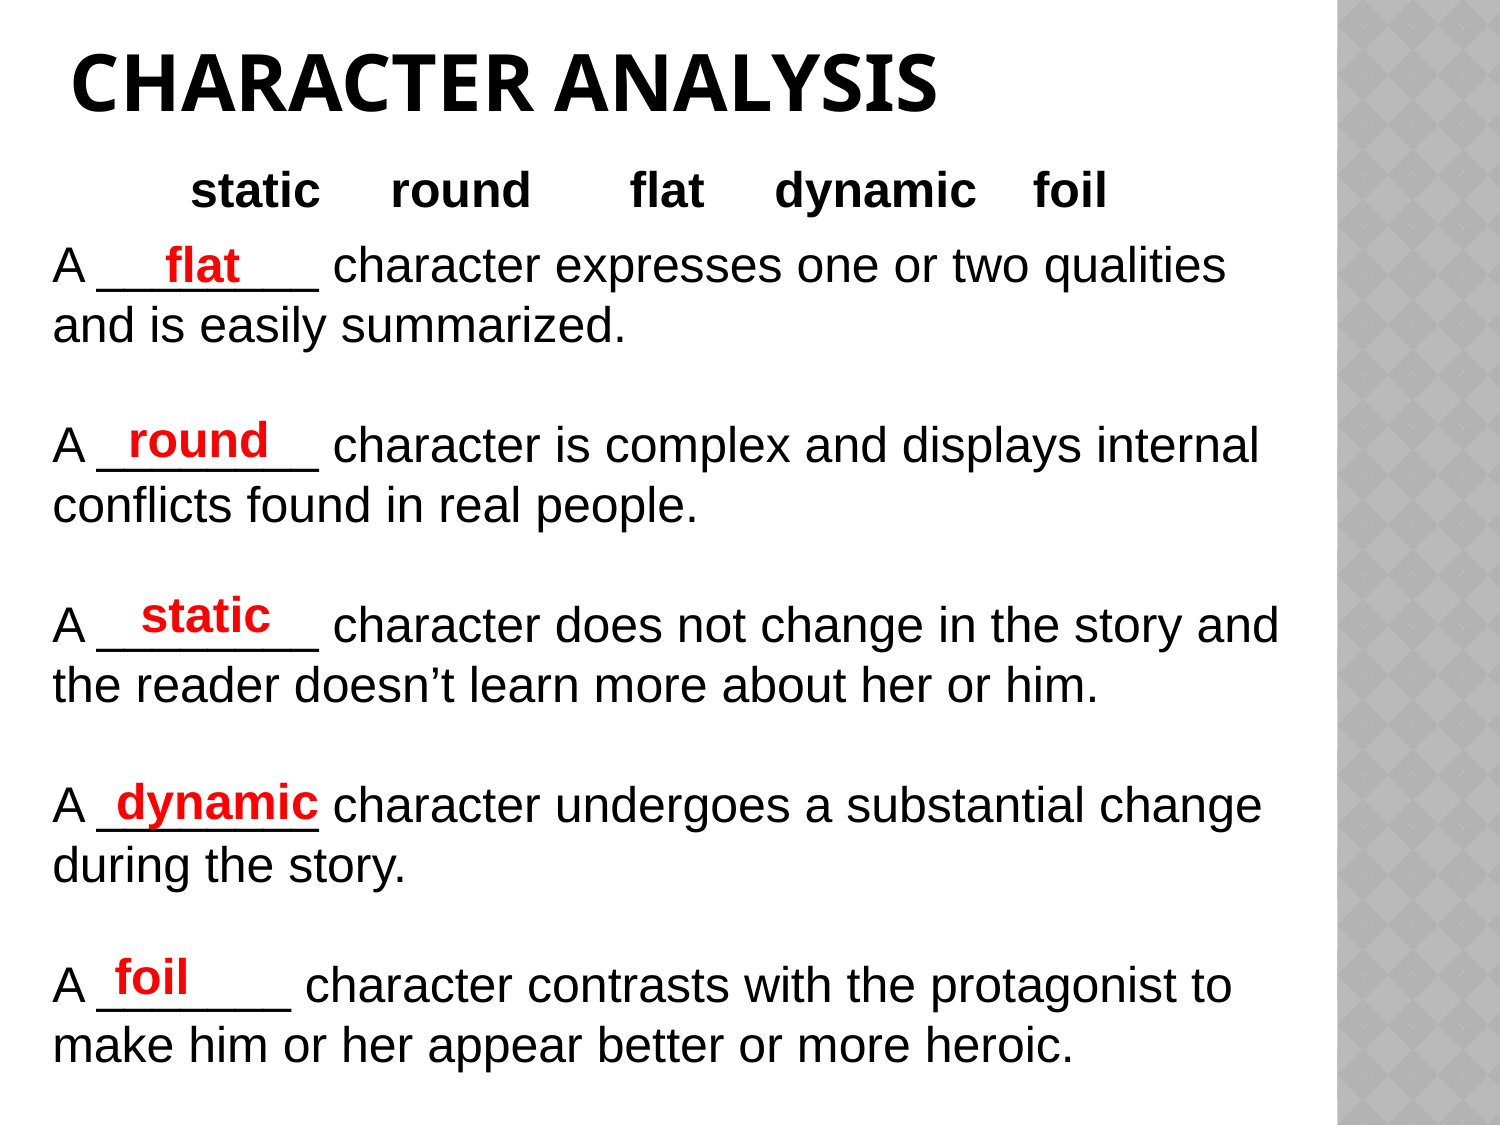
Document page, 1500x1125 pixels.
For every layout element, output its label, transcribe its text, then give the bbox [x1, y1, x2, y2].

title Character analysis [62, 0, 1251, 128]
text_box foil [99, 937, 336, 1013]
text_box round [113, 399, 285, 475]
text_box A ________ character expresses one or two qualities and is easily summarized. A ________ character is complex and displays internal conflicts found in real people. A ________ character does not change in the story and the reader doesn’t learn more about her or him. A ________ character undergoes a substantial change during the story. A _______ character contrasts with the protagonist to make him or her appear better or more heroic. [37, 224, 1313, 1080]
text_box static round flat dynamic foil [75, 149, 1225, 225]
text_box dynamic [101, 762, 334, 838]
text_box flat [150, 224, 256, 300]
text_box static [125, 574, 287, 650]
